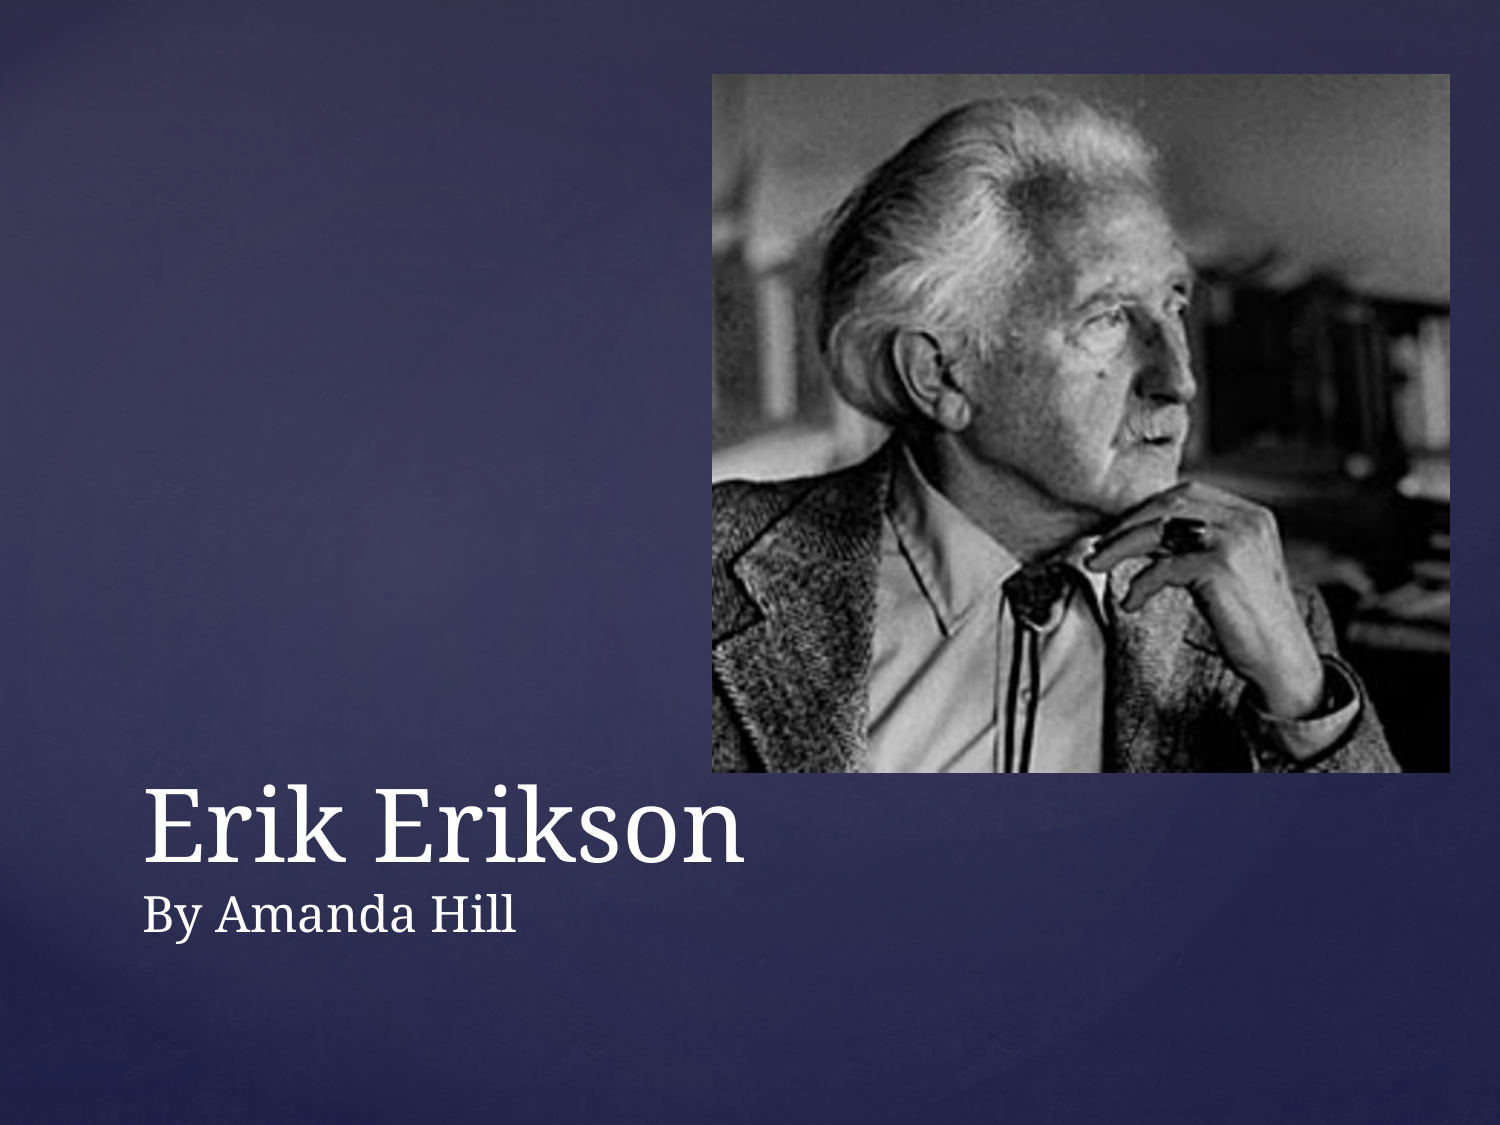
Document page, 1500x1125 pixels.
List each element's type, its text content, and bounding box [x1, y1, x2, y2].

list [711, 74, 1451, 774]
title Erik Erikson By Amanda Hill [127, 800, 1365, 950]
